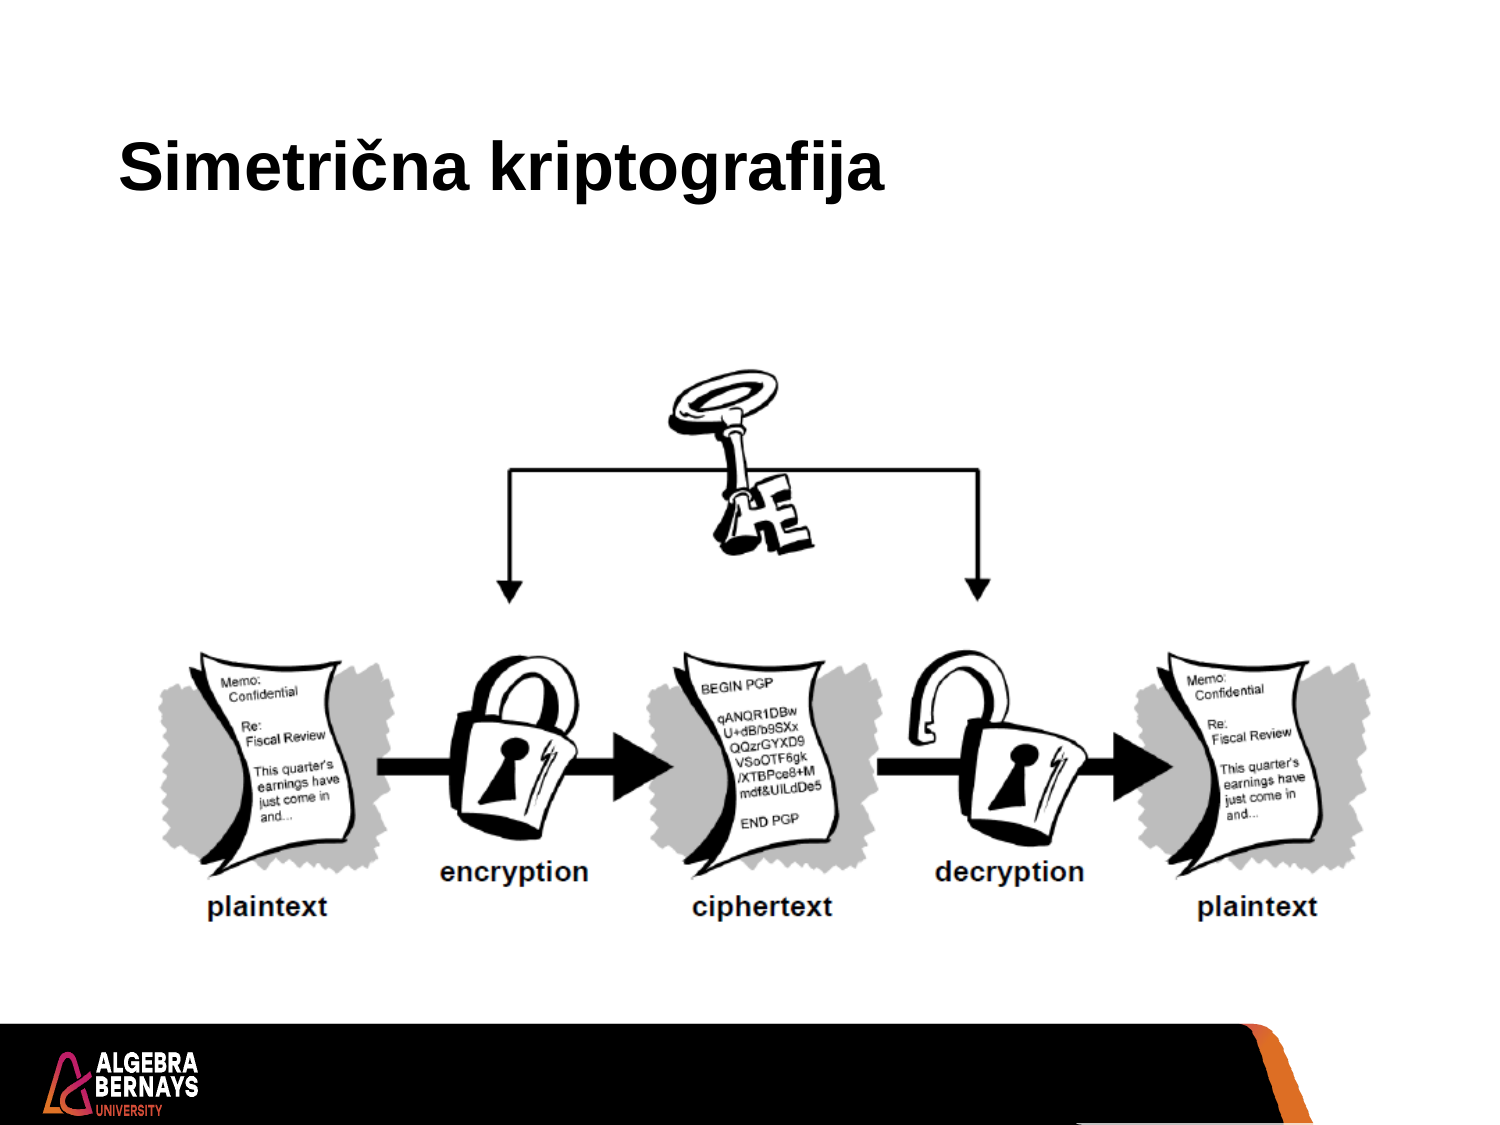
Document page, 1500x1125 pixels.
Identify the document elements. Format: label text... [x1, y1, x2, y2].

picture [0, 1023, 1468, 1125]
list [103, 347, 1397, 965]
title Simetrična kriptografija [103, 59, 1397, 278]
